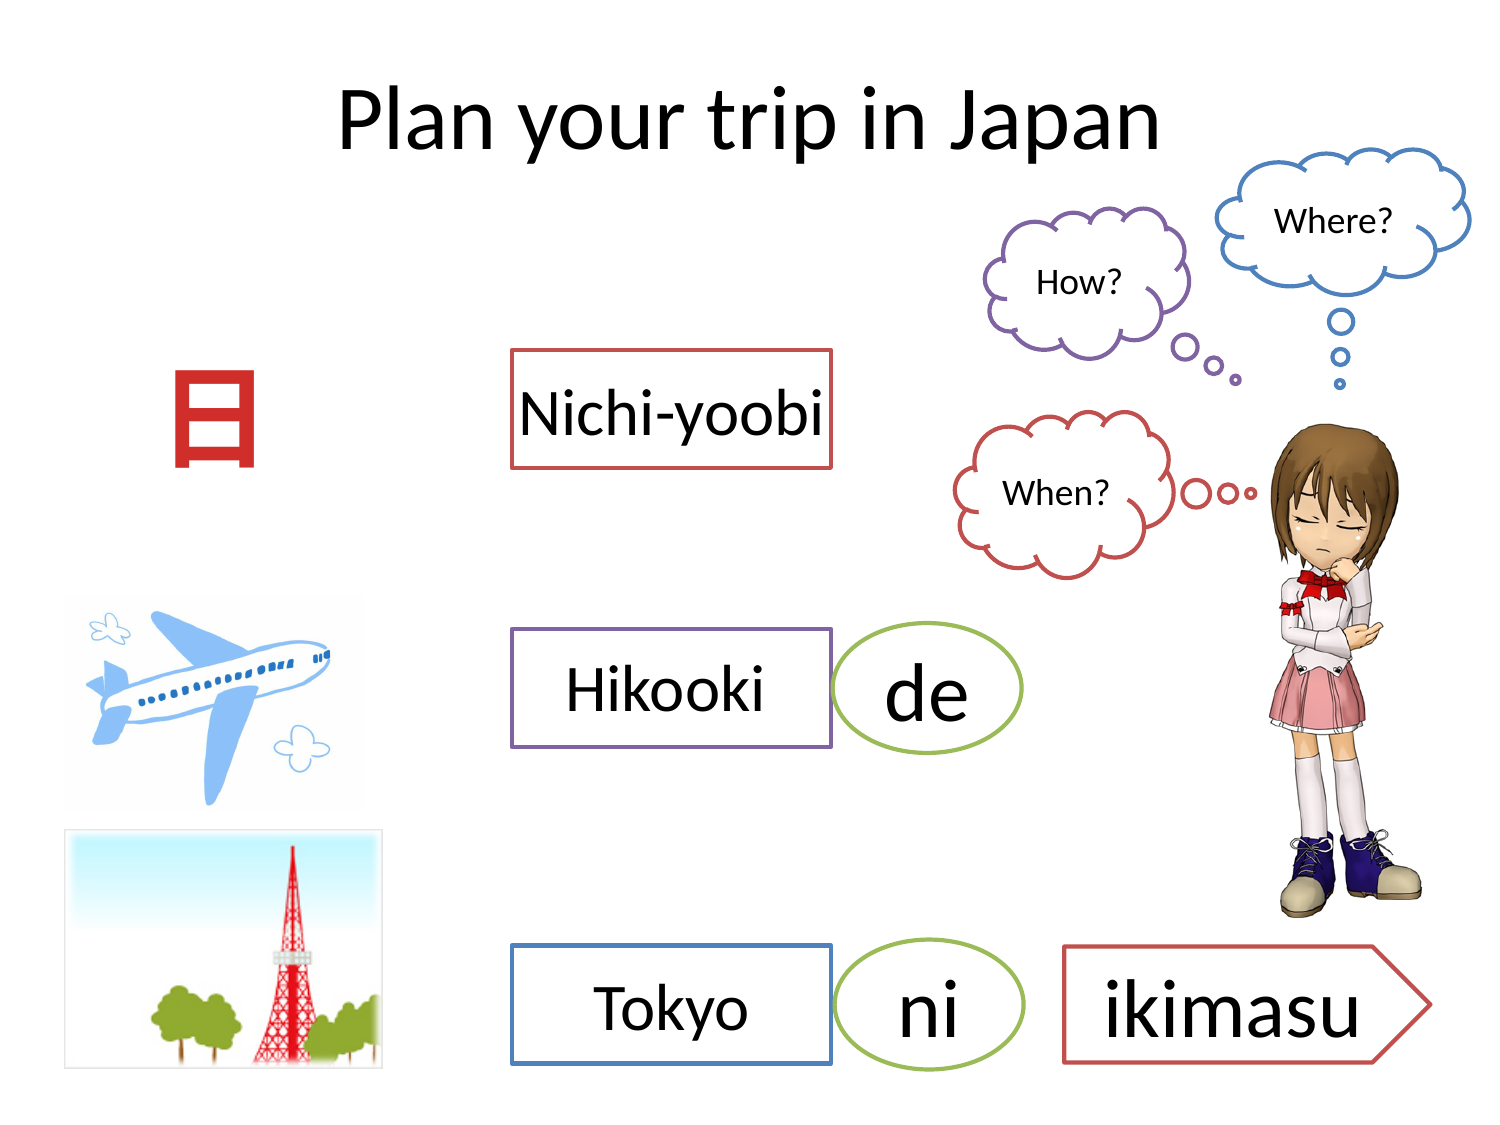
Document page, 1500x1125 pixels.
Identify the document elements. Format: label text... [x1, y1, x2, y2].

picture [64, 829, 383, 1069]
text_box Where? [1330, 346, 1351, 368]
text_box ni [832, 937, 1026, 1072]
text_box How? [982, 206, 1192, 361]
text_box How? [1203, 355, 1225, 377]
text_box Hikooki [550, 637, 781, 733]
text_box When? [1180, 477, 1213, 510]
text_box 日 [143, 340, 286, 491]
text_box [510, 348, 833, 360]
text_box Tokyo [578, 956, 766, 1052]
title Plan your trip in Japan [75, 19, 1425, 207]
text_box [510, 456, 833, 470]
text_box How? [1170, 332, 1200, 362]
text_box ikimasu [1062, 944, 1433, 1065]
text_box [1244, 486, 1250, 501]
text_box [510, 627, 833, 749]
picture [1255, 411, 1431, 918]
text_box Where? [1214, 147, 1472, 298]
text_box When? [952, 409, 1176, 581]
text_box Where? [1333, 378, 1346, 391]
text_box Nichi-yoobi [503, 360, 841, 456]
text_box [510, 943, 833, 1066]
picture [64, 593, 365, 811]
text_box How? [1229, 373, 1242, 387]
text_box When? [1216, 482, 1240, 505]
text_box de [830, 620, 1024, 756]
text_box Where? [1326, 307, 1356, 336]
